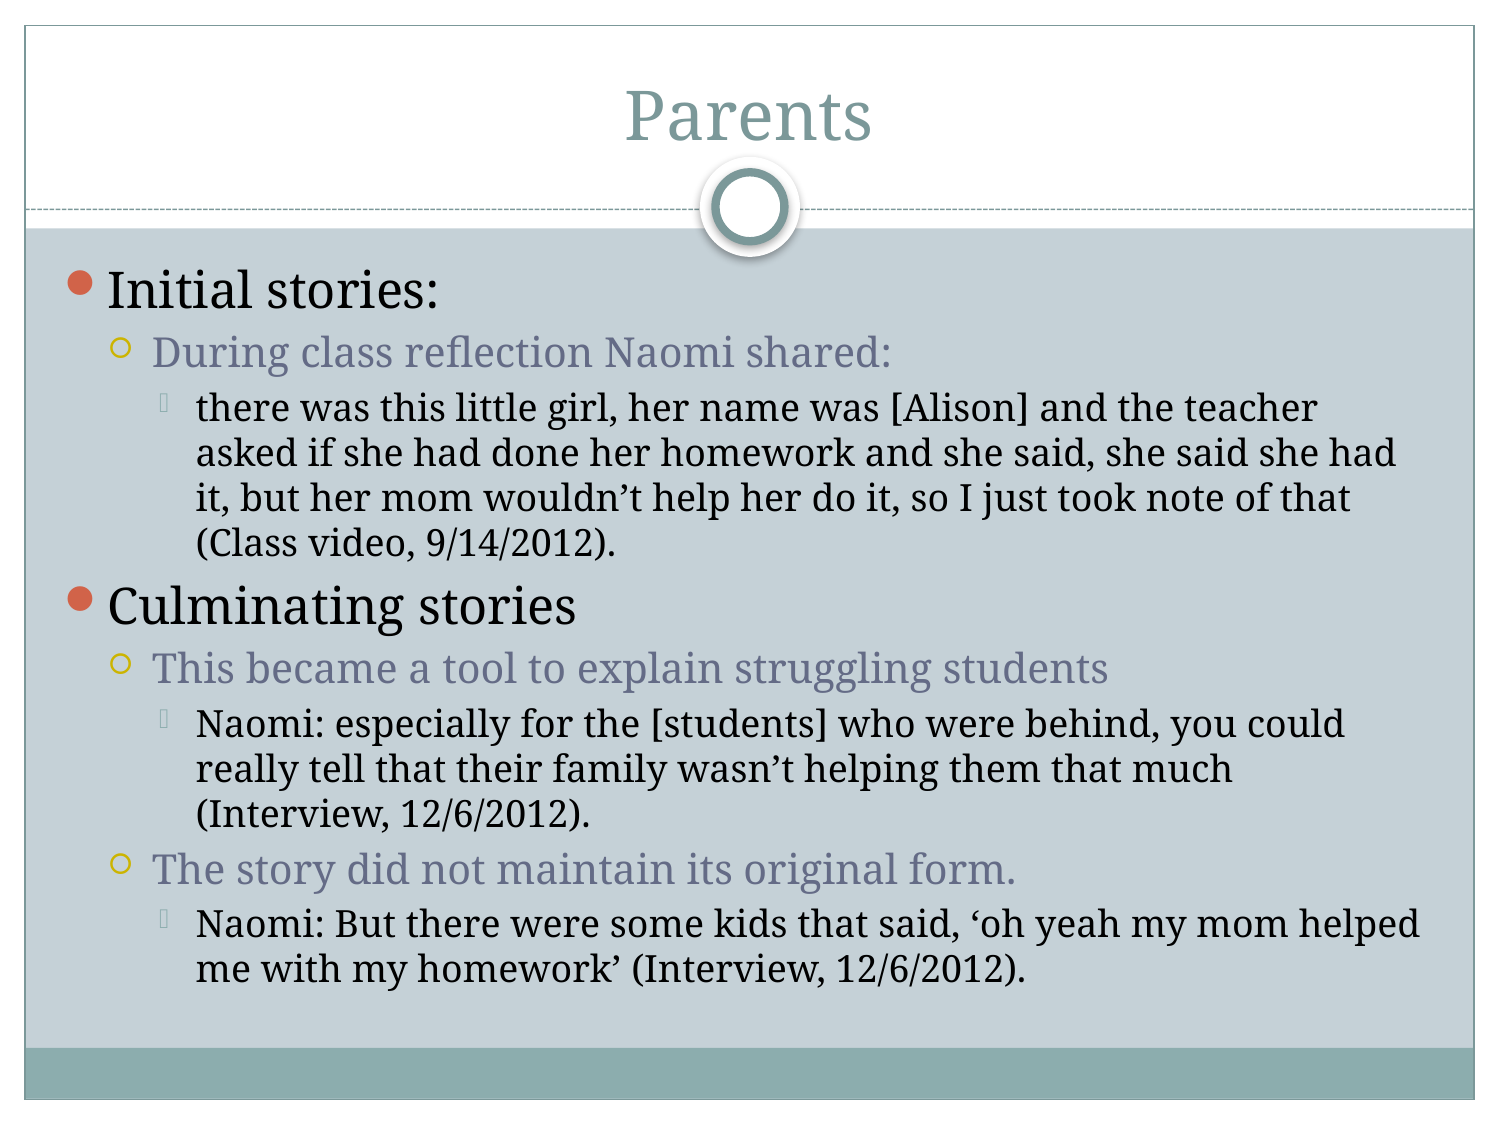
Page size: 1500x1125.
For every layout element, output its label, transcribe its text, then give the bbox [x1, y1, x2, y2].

title Parents [49, 37, 1450, 162]
list Initial stories: During class reflection Naomi shared: there was this little girl, her name was [Alison] and the teacher asked if she had done her homework and she said, she said she had it, but her mom wouldn’t help her do it, so I just took note of that (Class video, 9/14/2012). Culminating stories This became a tool to explain struggling students Naomi: especially for the [students] who were behind, you could really tell that their family wasn’t helping them that much (Interview, 12/6/2012). The story did not maintain its original form. Naomi: But there were some kids that said, ‘oh yeah my mom helped me with my homework’ (Interview, 12/6/2012). [49, 250, 1445, 1001]
